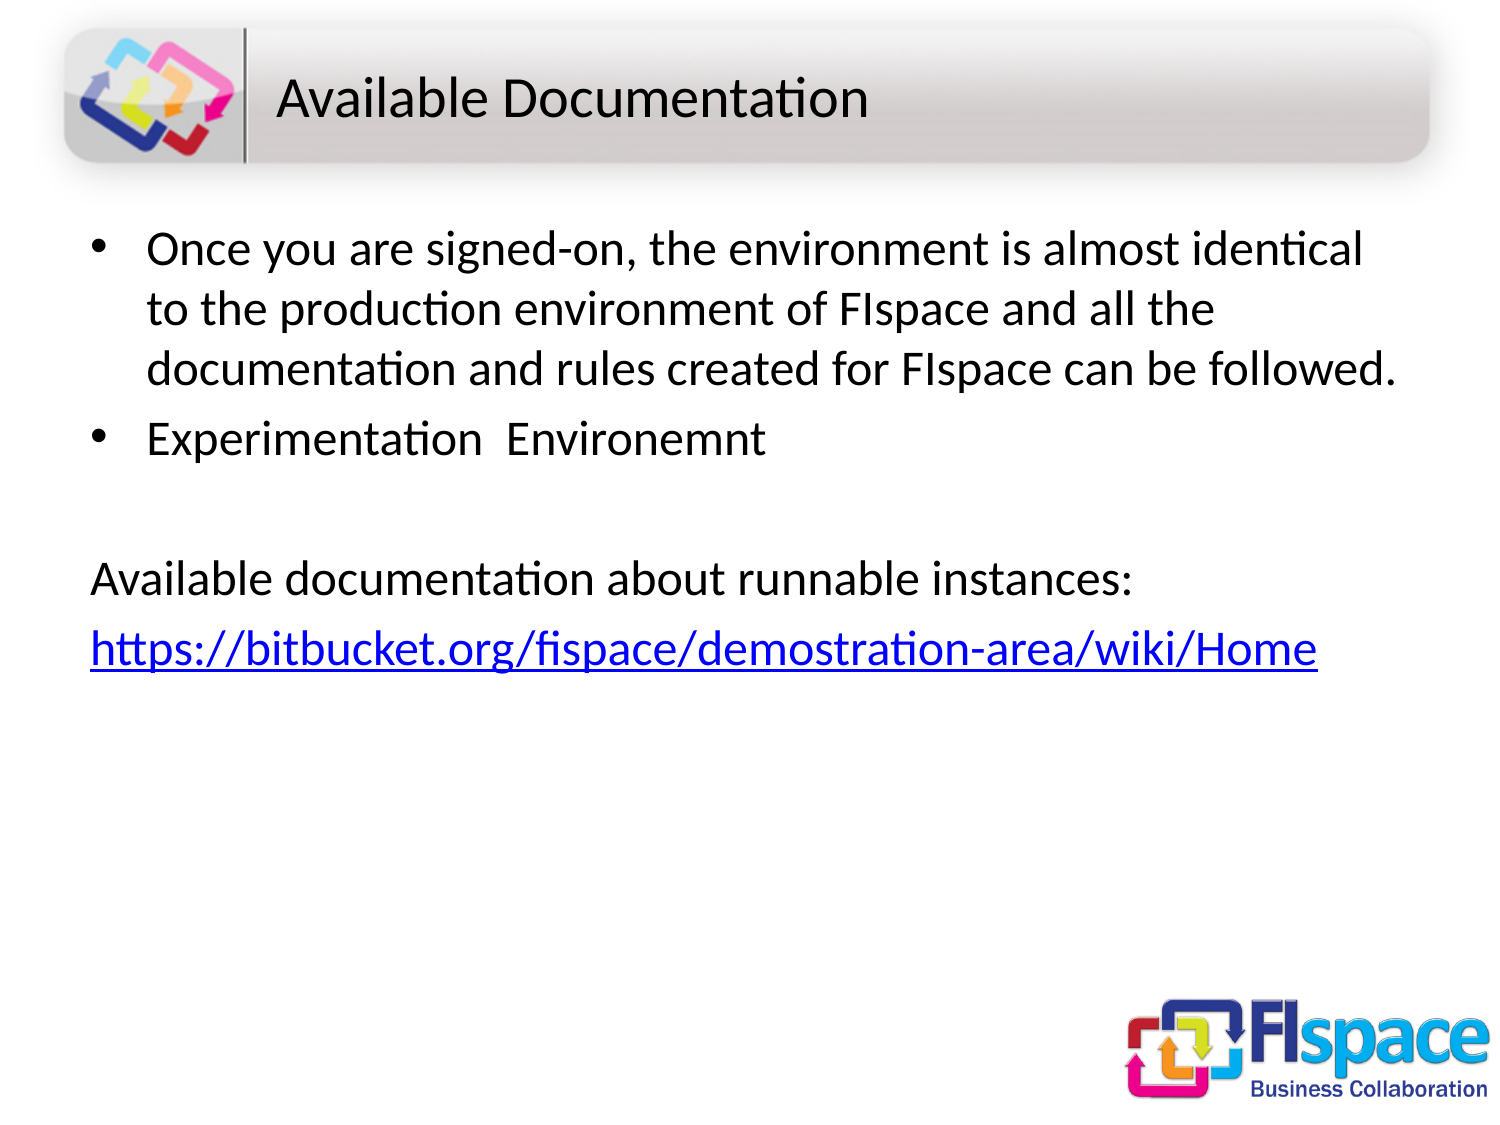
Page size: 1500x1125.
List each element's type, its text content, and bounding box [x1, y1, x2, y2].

picture [0, 0, 1500, 253]
picture [1118, 993, 1496, 1101]
list Once you are signed-on, the environment is almost identical to the production environment of FIspace and all the documentation and rules created for FIspace can be followed. Experimentation Environemnt Available documentation about runnable instances: https://bitbucket.org/fispace/demostration-area/wiki/Home [75, 208, 1425, 988]
title Available Documentation [261, 39, 1401, 149]
